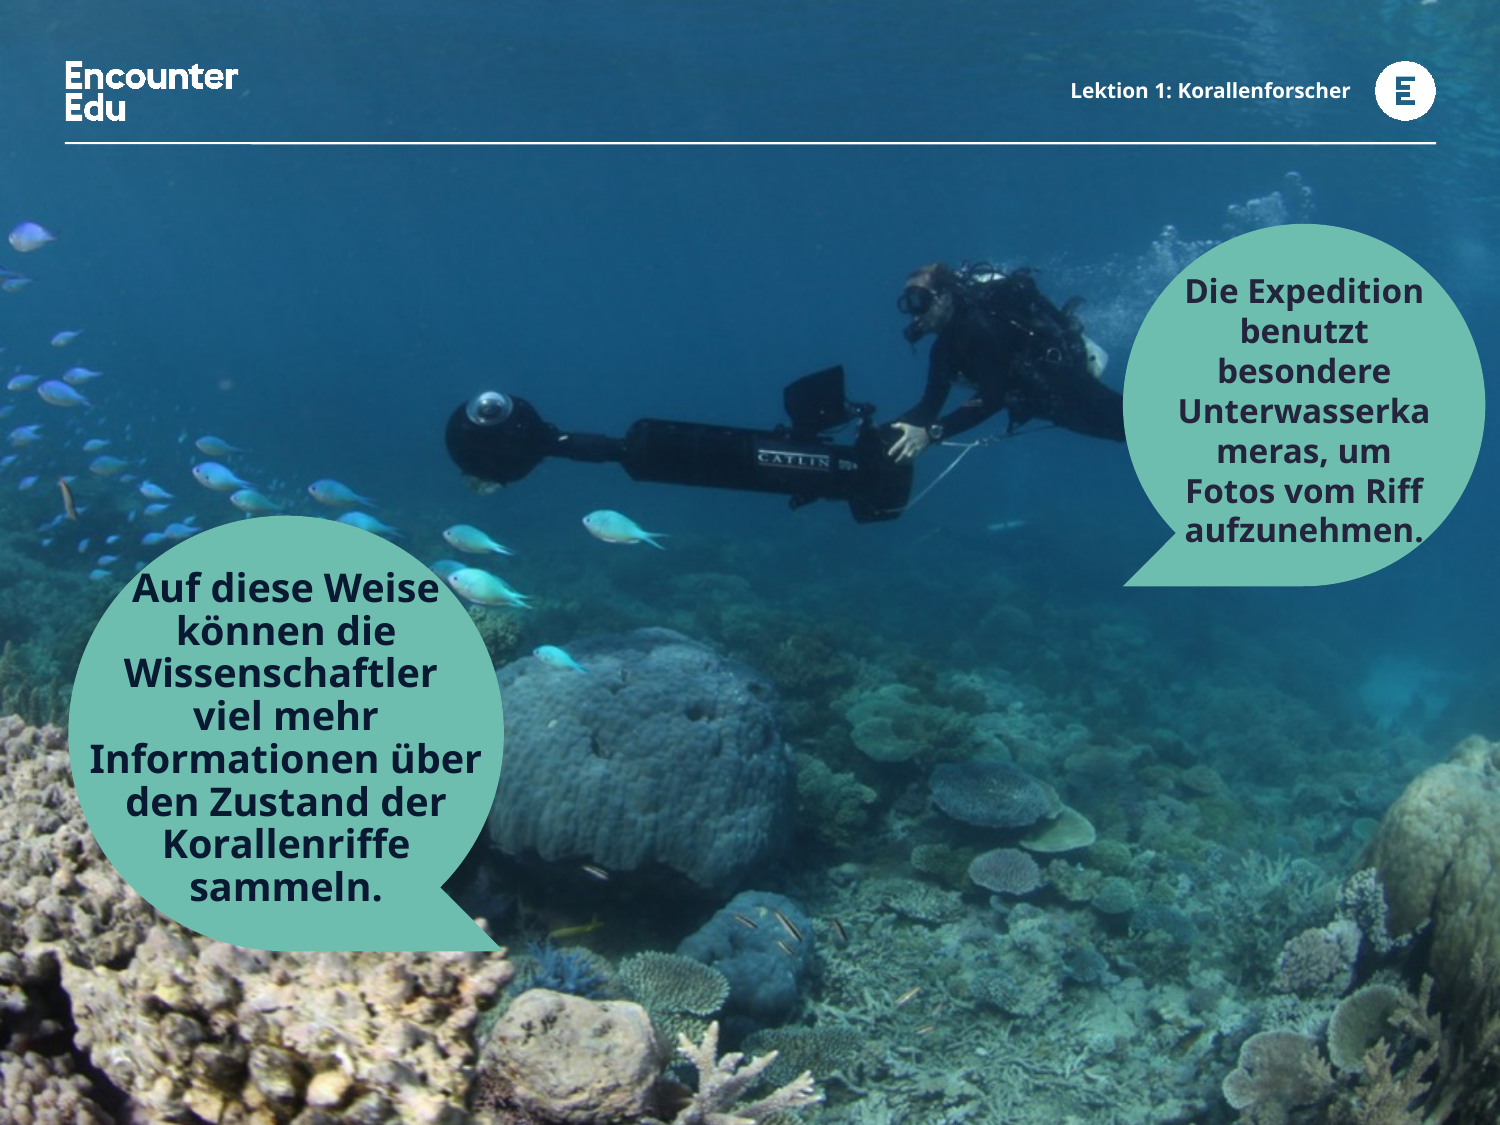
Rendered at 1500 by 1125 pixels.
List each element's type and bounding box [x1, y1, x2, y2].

text_box [1122, 223, 1486, 592]
text_box [68, 515, 505, 958]
picture [0, 0, 1500, 1125]
